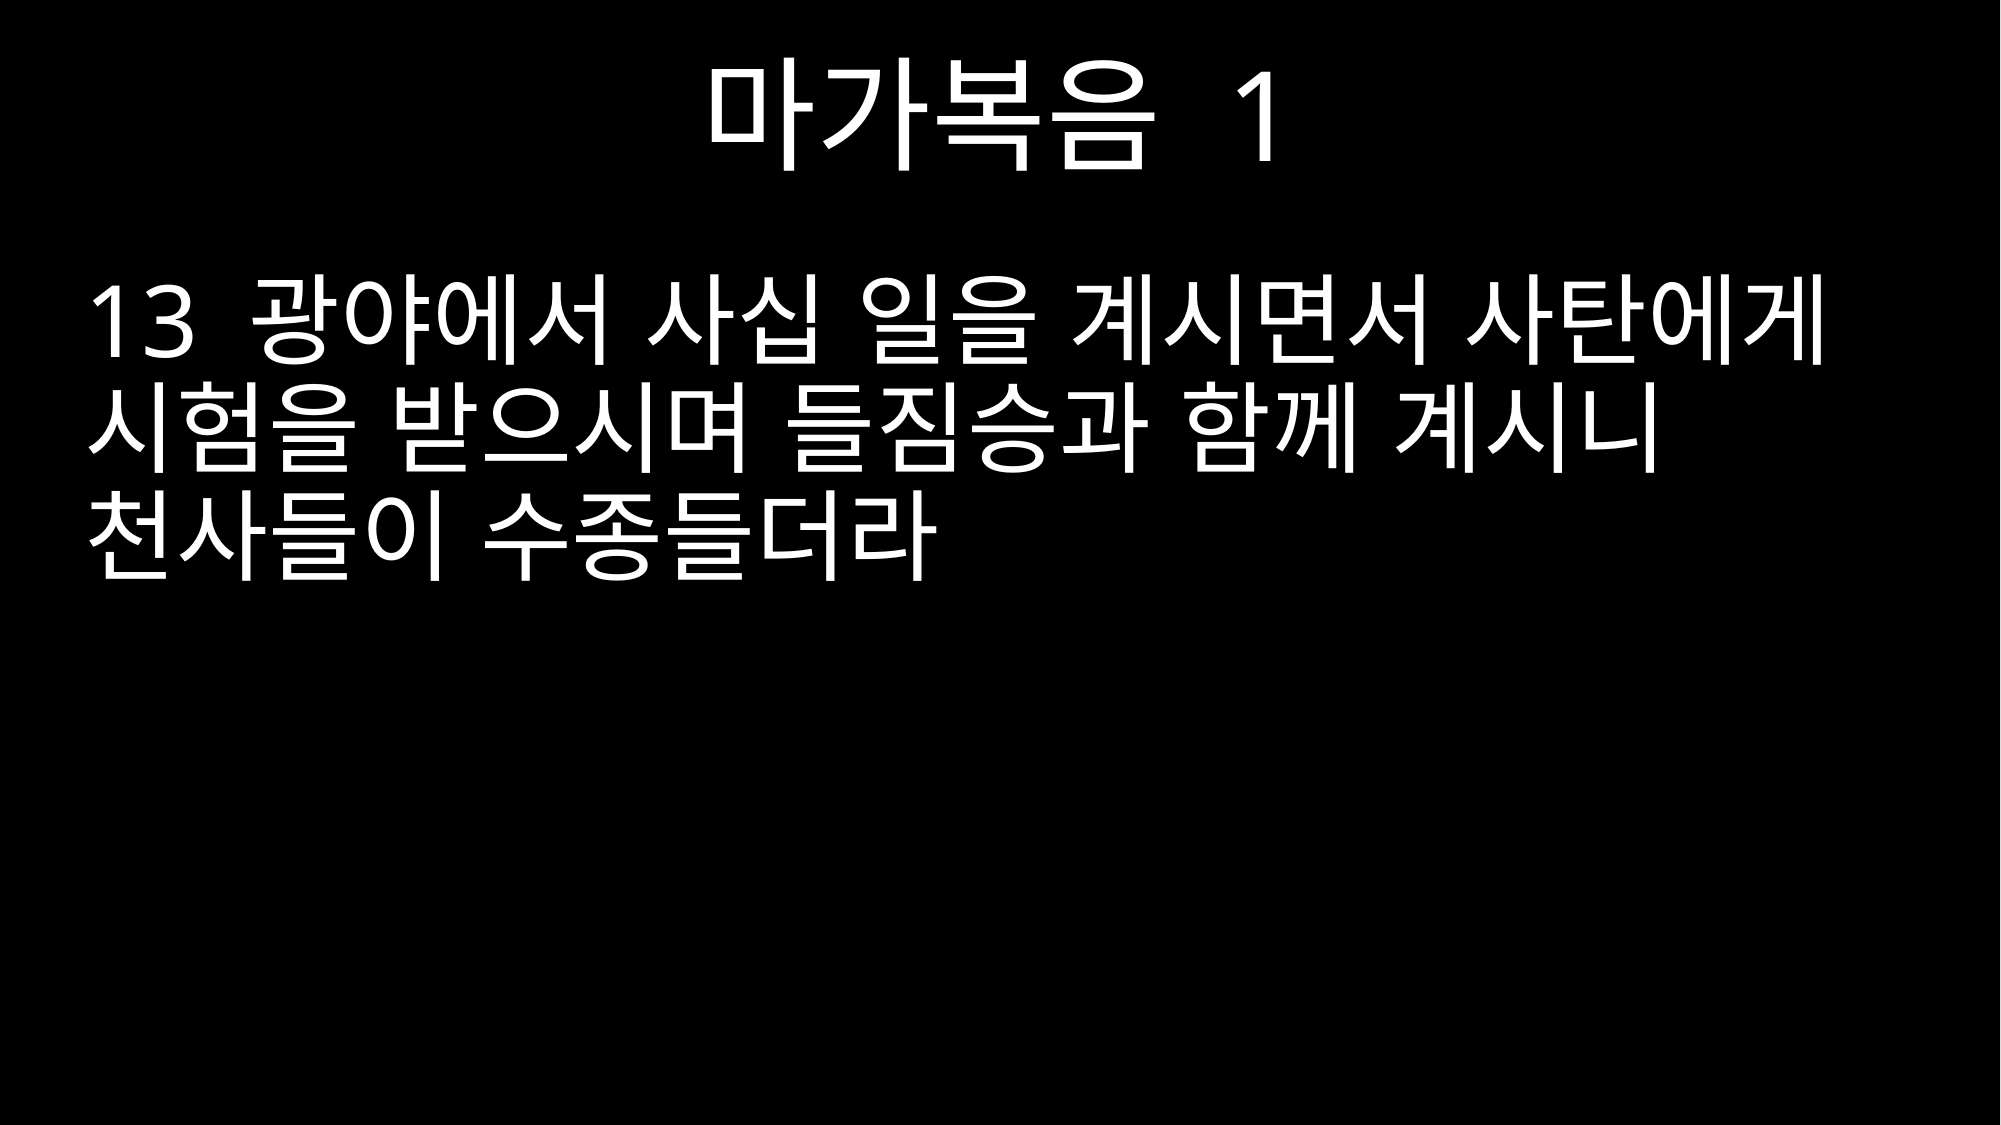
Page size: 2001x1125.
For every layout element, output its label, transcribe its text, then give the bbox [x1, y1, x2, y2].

picture [0, 0, 2001, 1125]
list 13 광야에서 사십 일을 계시면서 사탄에게 시험을 받으시며 들짐승과 함께 계시니 천사들이 수종들더라 [69, 263, 1953, 423]
footer 마가복음 1 [0, 32, 2000, 192]
